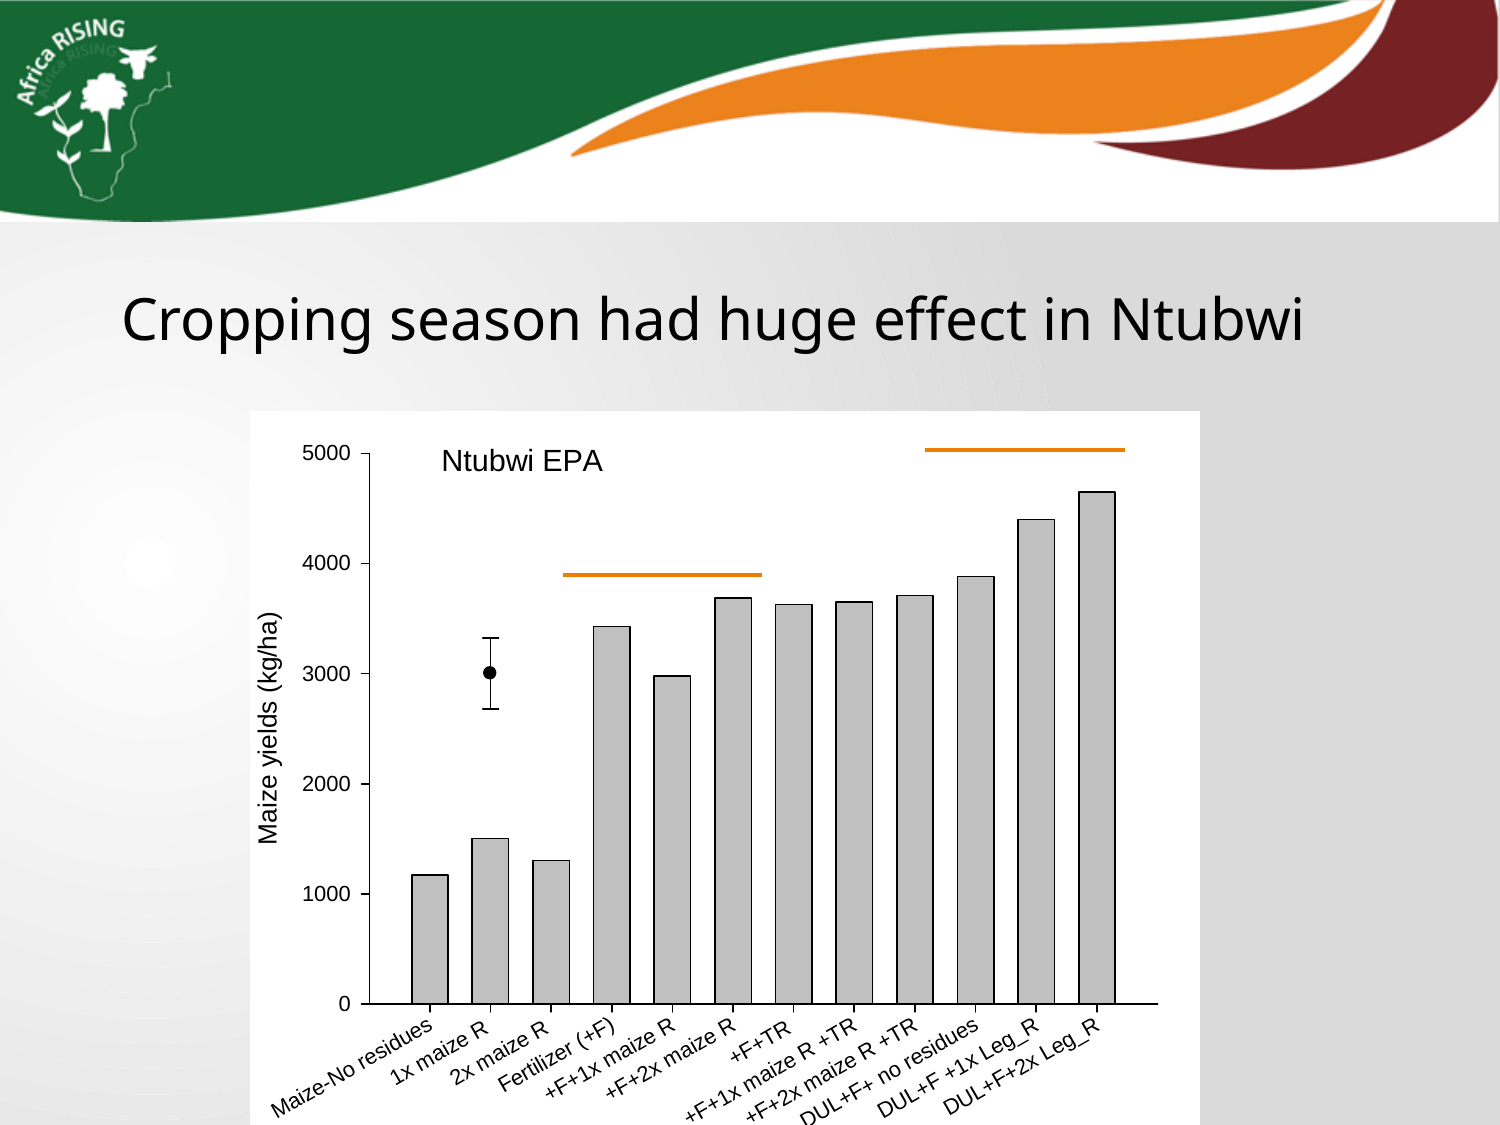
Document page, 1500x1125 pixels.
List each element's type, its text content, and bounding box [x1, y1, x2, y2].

list Cropping season had huge effect in Ntubwi [87, 275, 1363, 413]
picture [0, 0, 1499, 222]
picture [249, 410, 1201, 1125]
